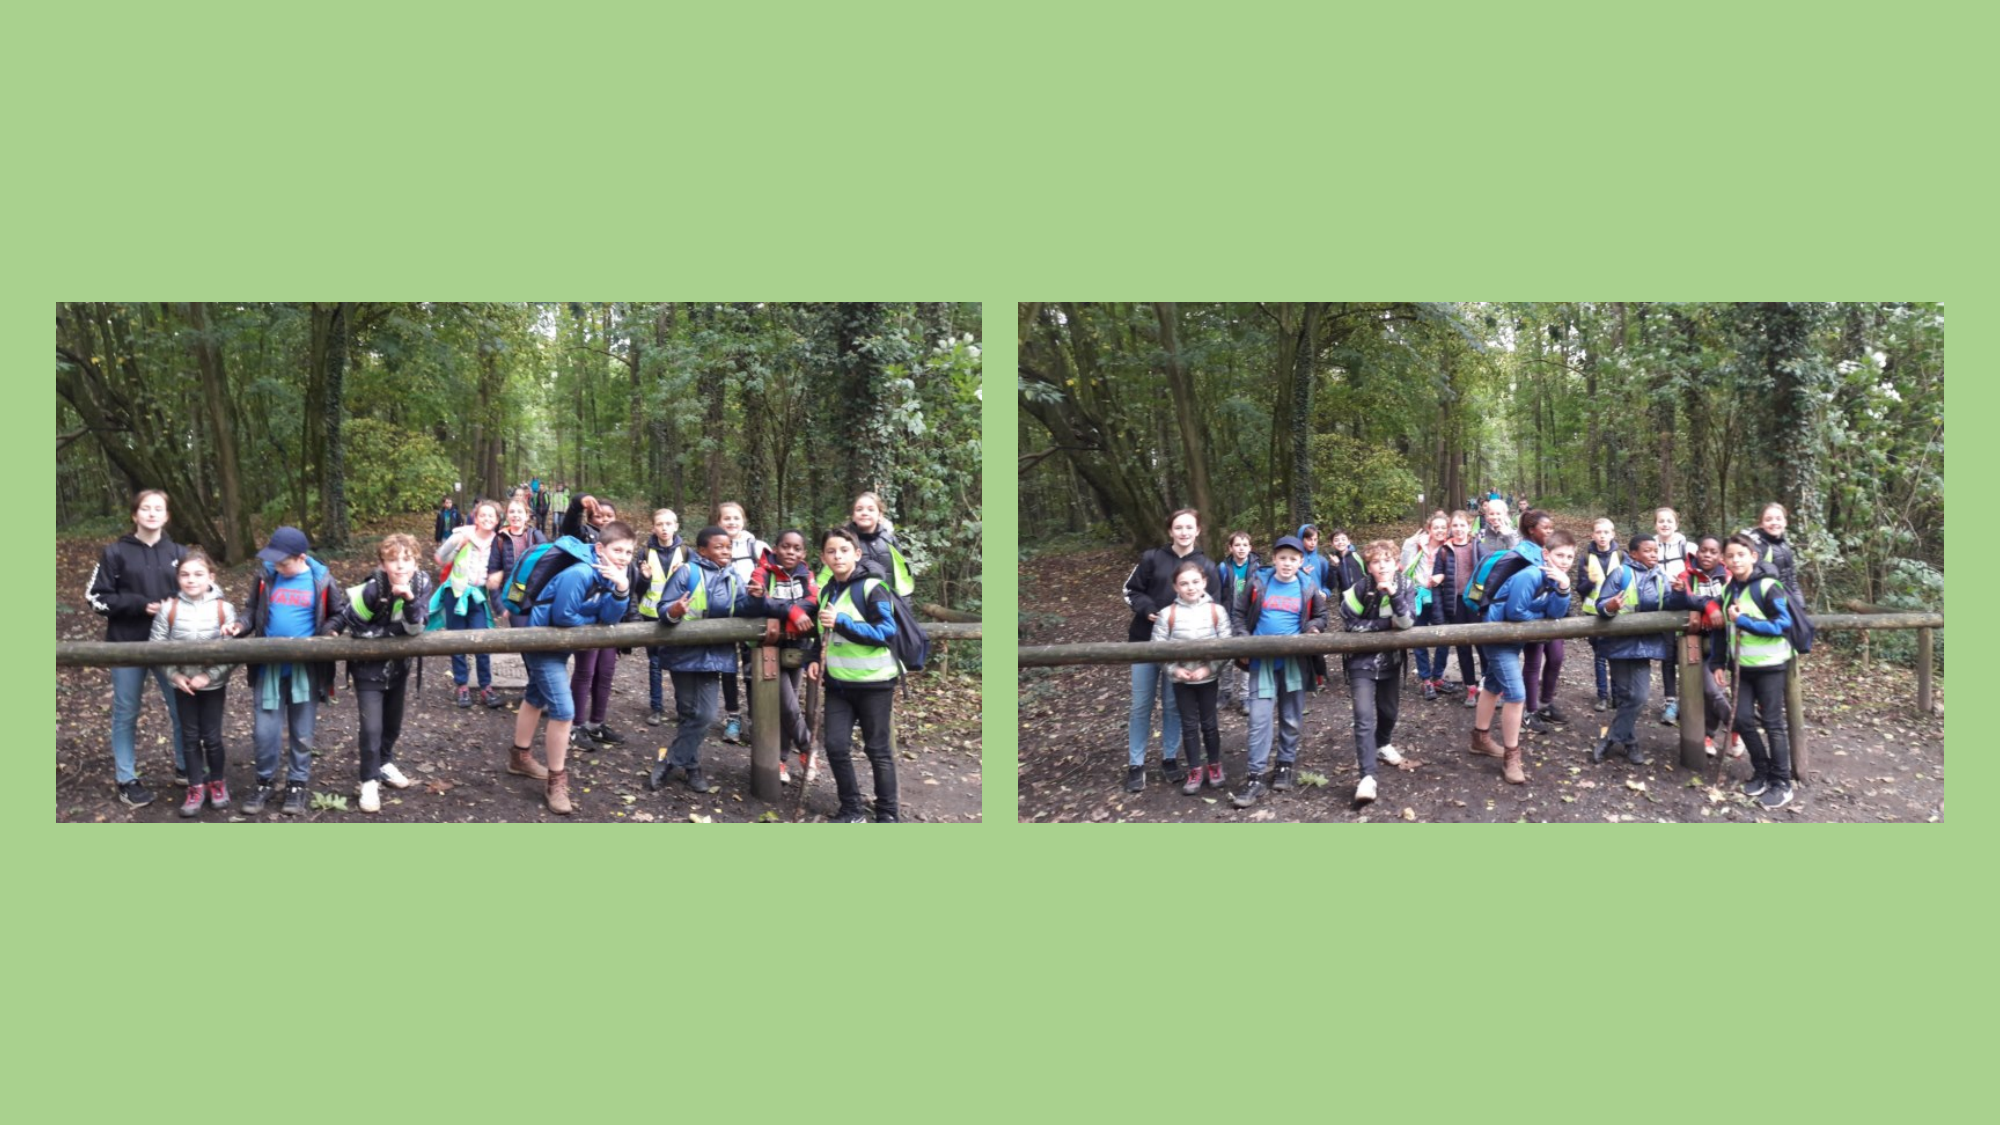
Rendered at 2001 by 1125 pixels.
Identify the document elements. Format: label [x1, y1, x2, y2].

picture [56, 302, 982, 823]
picture [1018, 302, 1944, 823]
